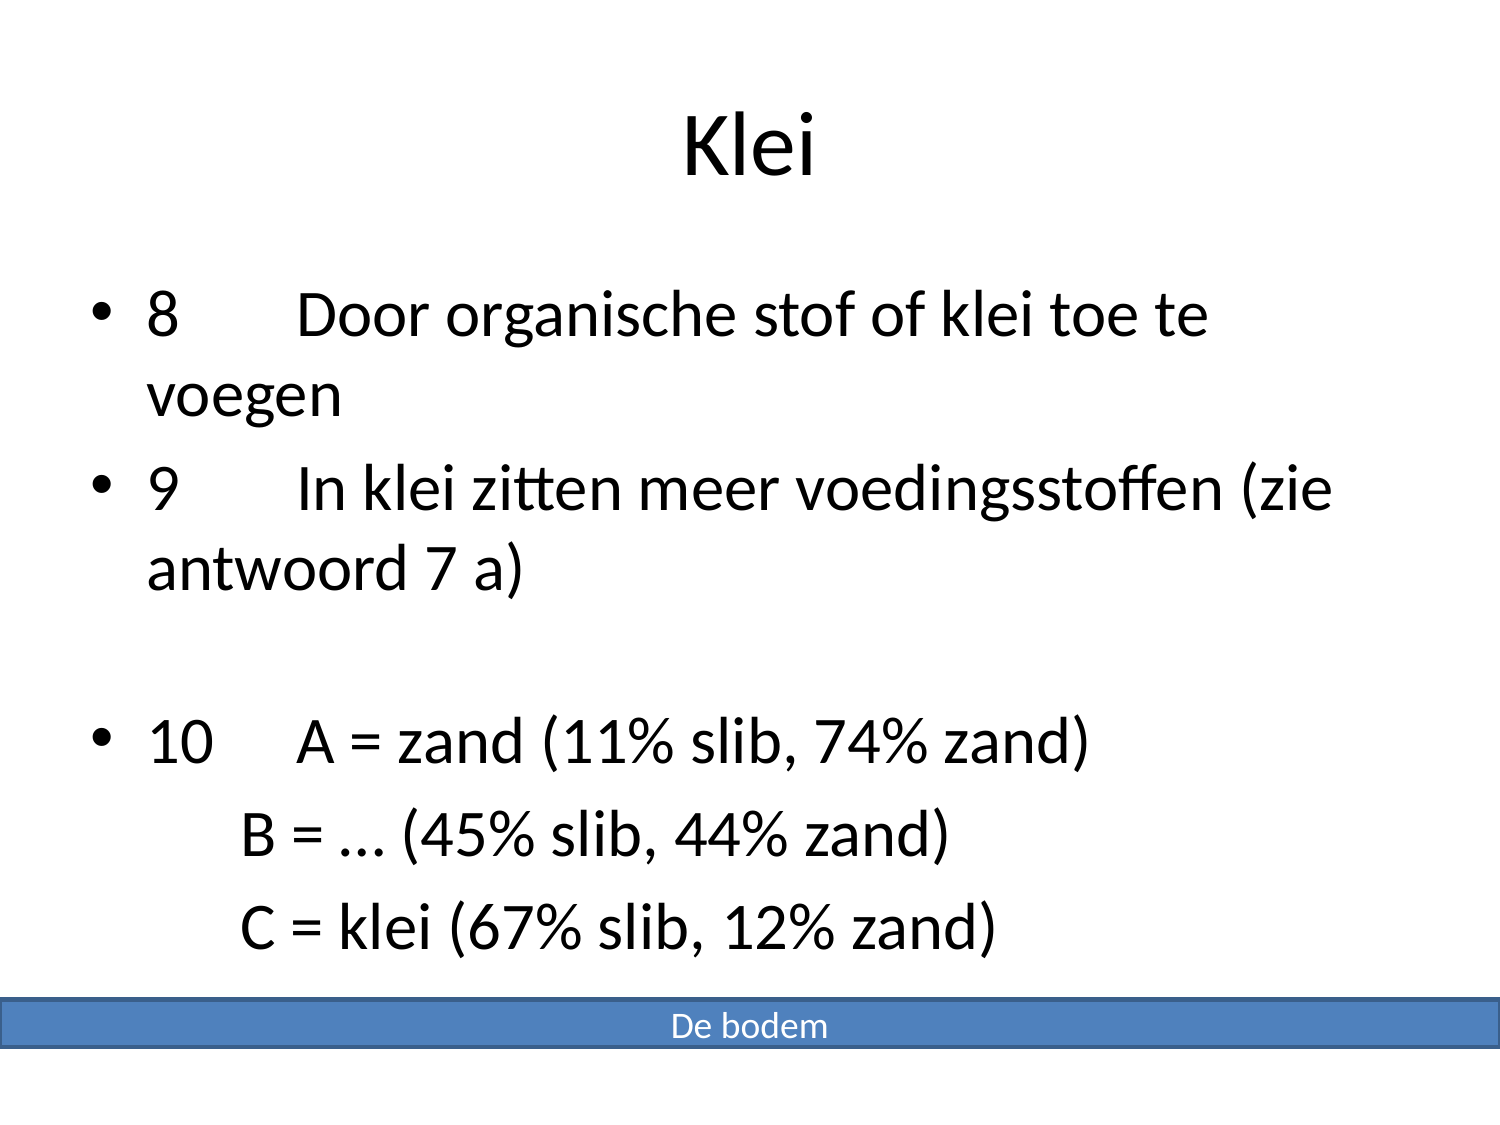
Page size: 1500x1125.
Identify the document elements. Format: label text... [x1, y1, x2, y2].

title Klei [75, 45, 1425, 233]
list 8 Door organische stof of klei toe te voegen 9 In klei zitten meer voedingsstoffen (zie antwoord 7 a) 10 A = zand (11% slib, 74% zand) B = … (45% slib, 44% zand) C = klei (67% slib, 12% zand) [75, 262, 1425, 997]
text_box De bodem [0, 997, 1500, 1049]
